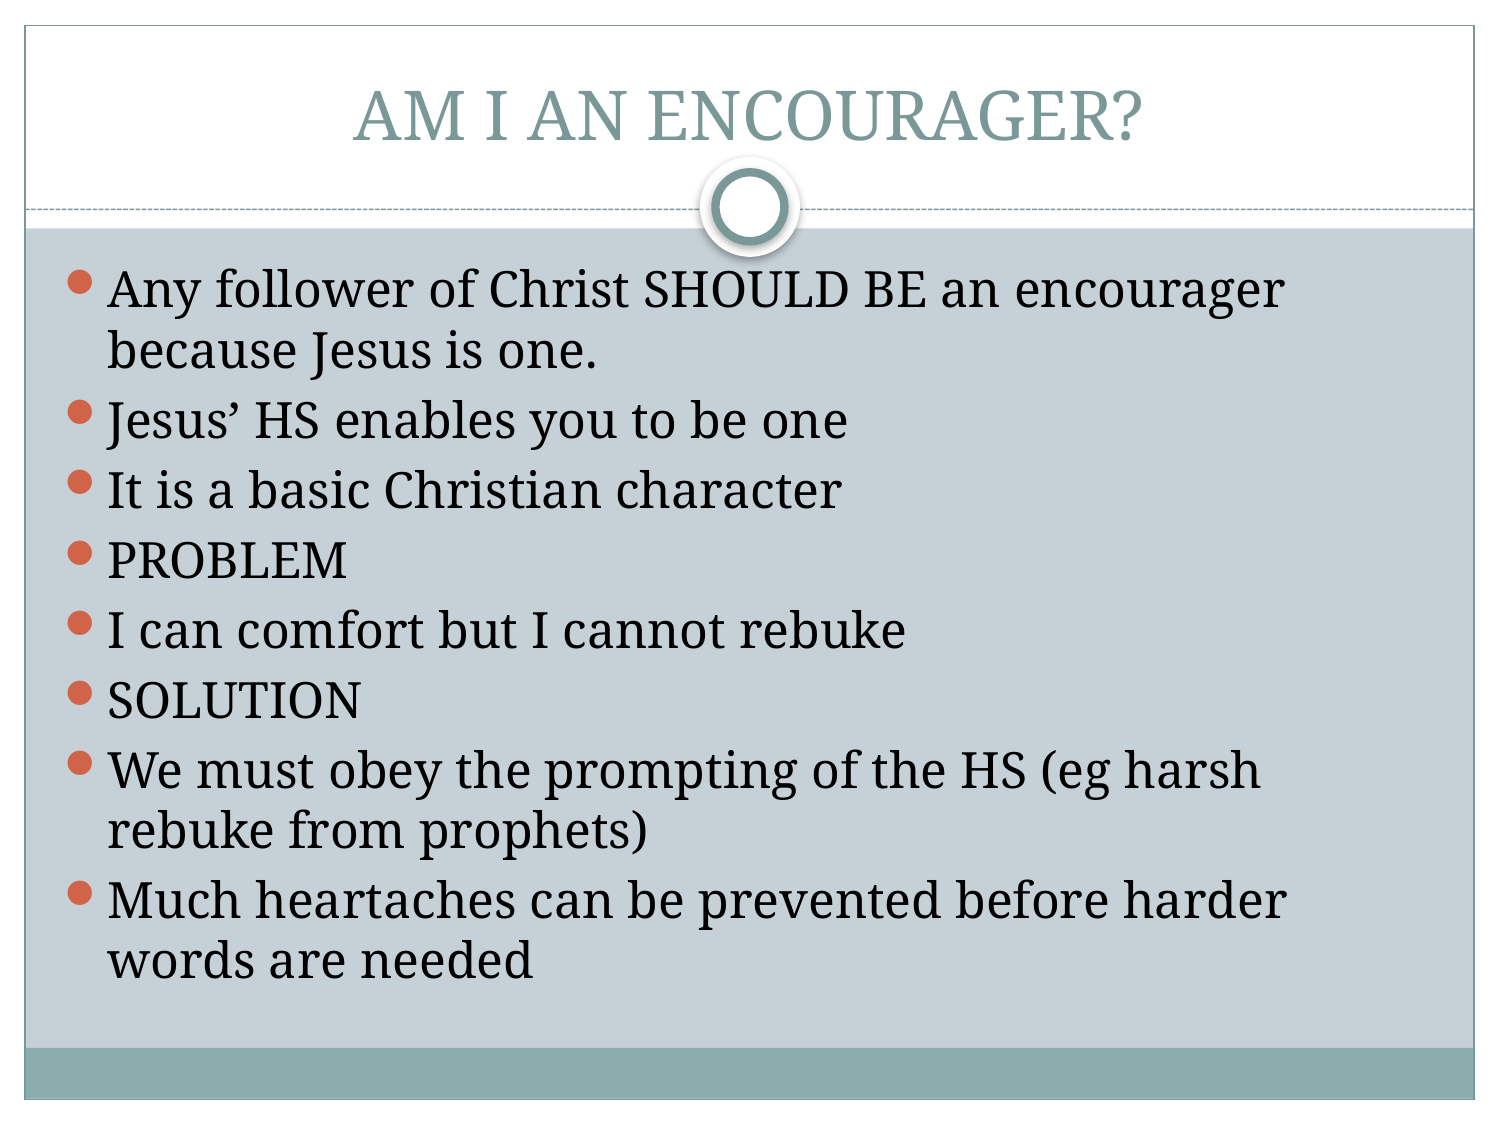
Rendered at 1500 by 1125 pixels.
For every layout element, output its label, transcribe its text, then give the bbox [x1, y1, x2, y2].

title AM I AN ENCOURAGER? [49, 37, 1450, 162]
list Any follower of Christ SHOULD BE an encourager because Jesus is one. Jesus’ HS enables you to be one It is a basic Christian character PROBLEM I can comfort but I cannot rebuke SOLUTION We must obey the prompting of the HS (eg harsh rebuke from prophets) Much heartaches can be prevented before harder words are needed [49, 250, 1445, 1001]
